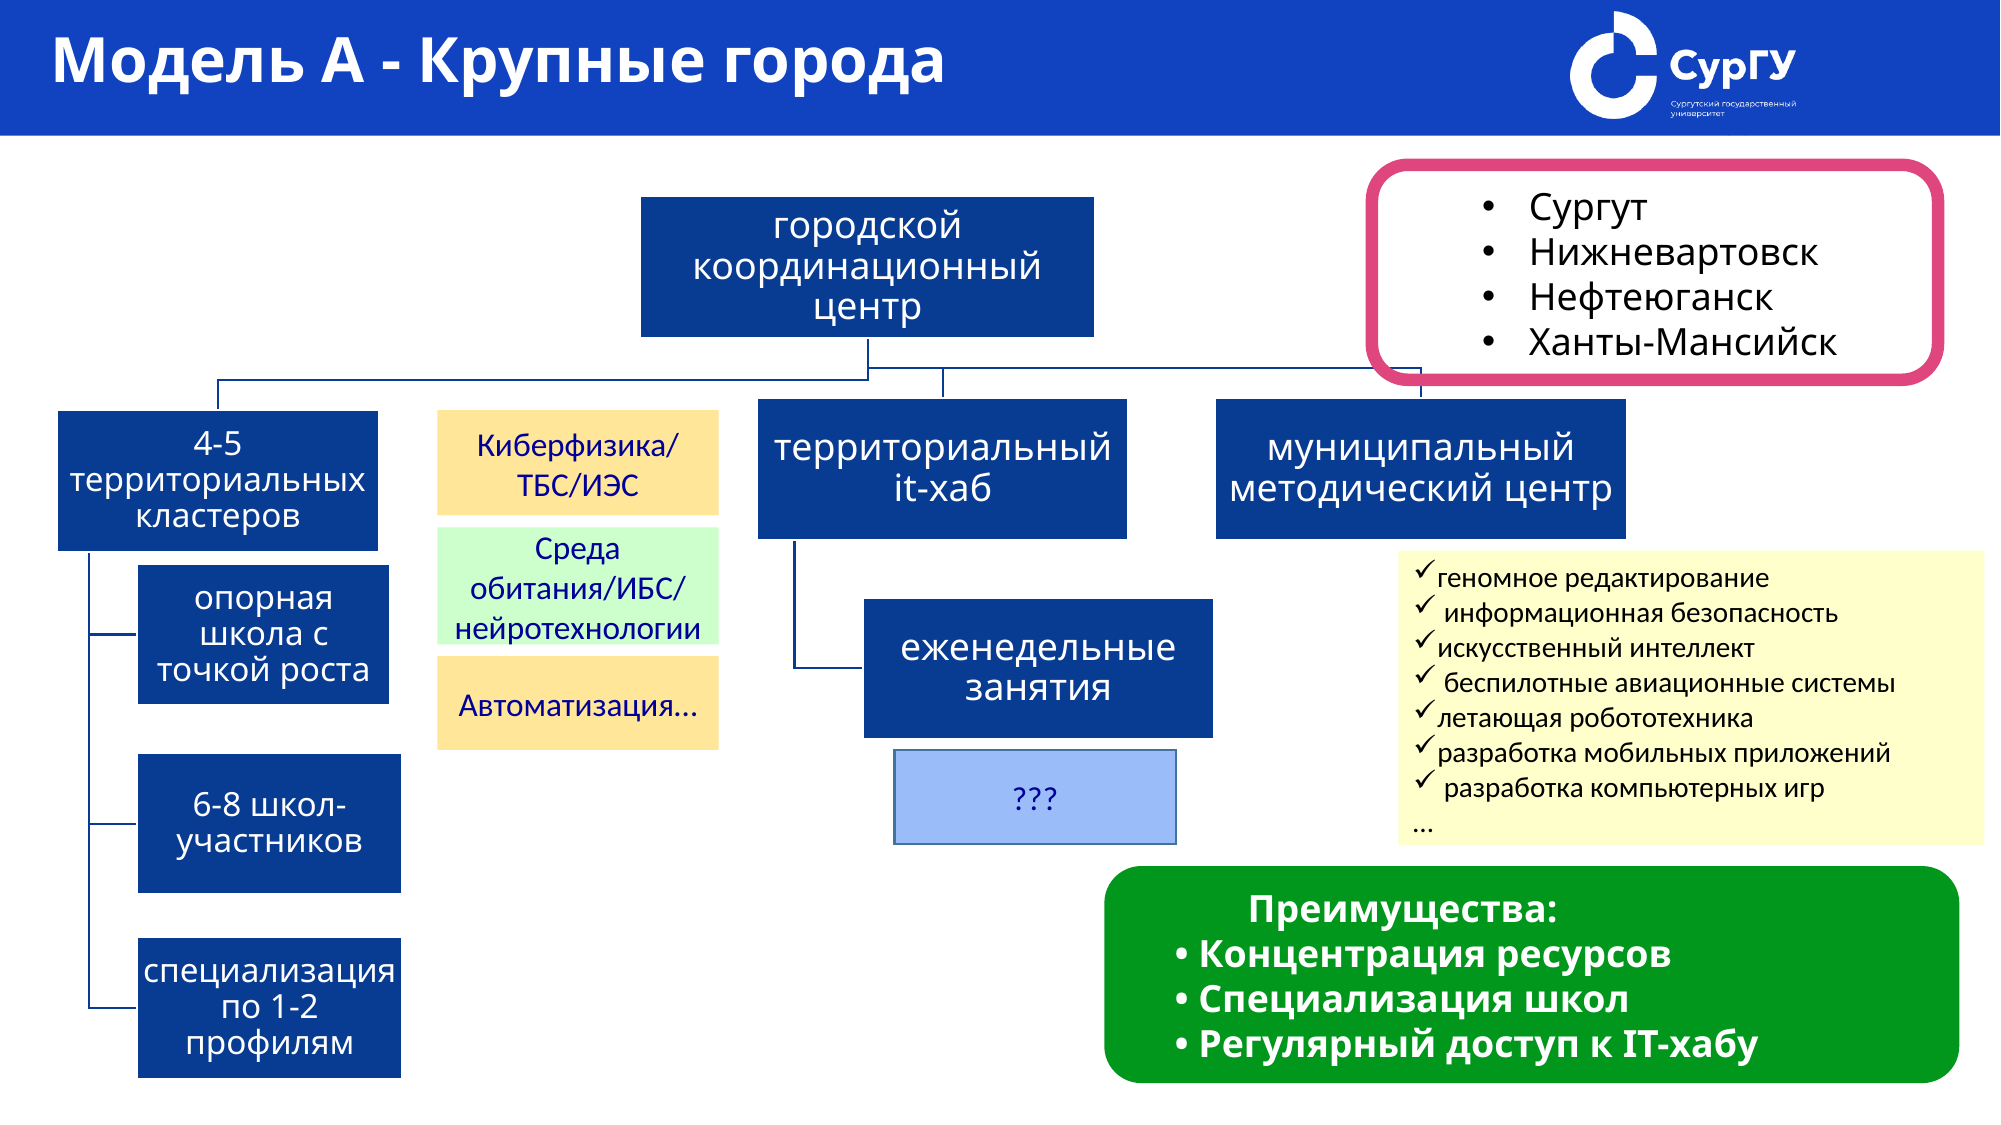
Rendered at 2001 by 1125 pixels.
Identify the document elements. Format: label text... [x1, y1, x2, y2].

text_box Преимущества: • Концентрация ресурсов • Специализация школ • Регулярный доступ к IT-хабу [1786, 866, 1960, 1084]
text_box геномное редактирование информационная безопасность искусственный интеллект беспилотные авиационные системы летающая робототехника разработка мобильных приложений разработка компьютерных игр … [1786, 550, 1985, 846]
text_box [0, 0, 2000, 136]
text_box Модель А - Крупные города [19, 7, 1591, 118]
text_box Сургут Нижневартовск Нефтеюганск Ханты-Мансийск [1371, 163, 1940, 381]
picture [1570, 11, 1919, 136]
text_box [56, 196, 1786, 1125]
